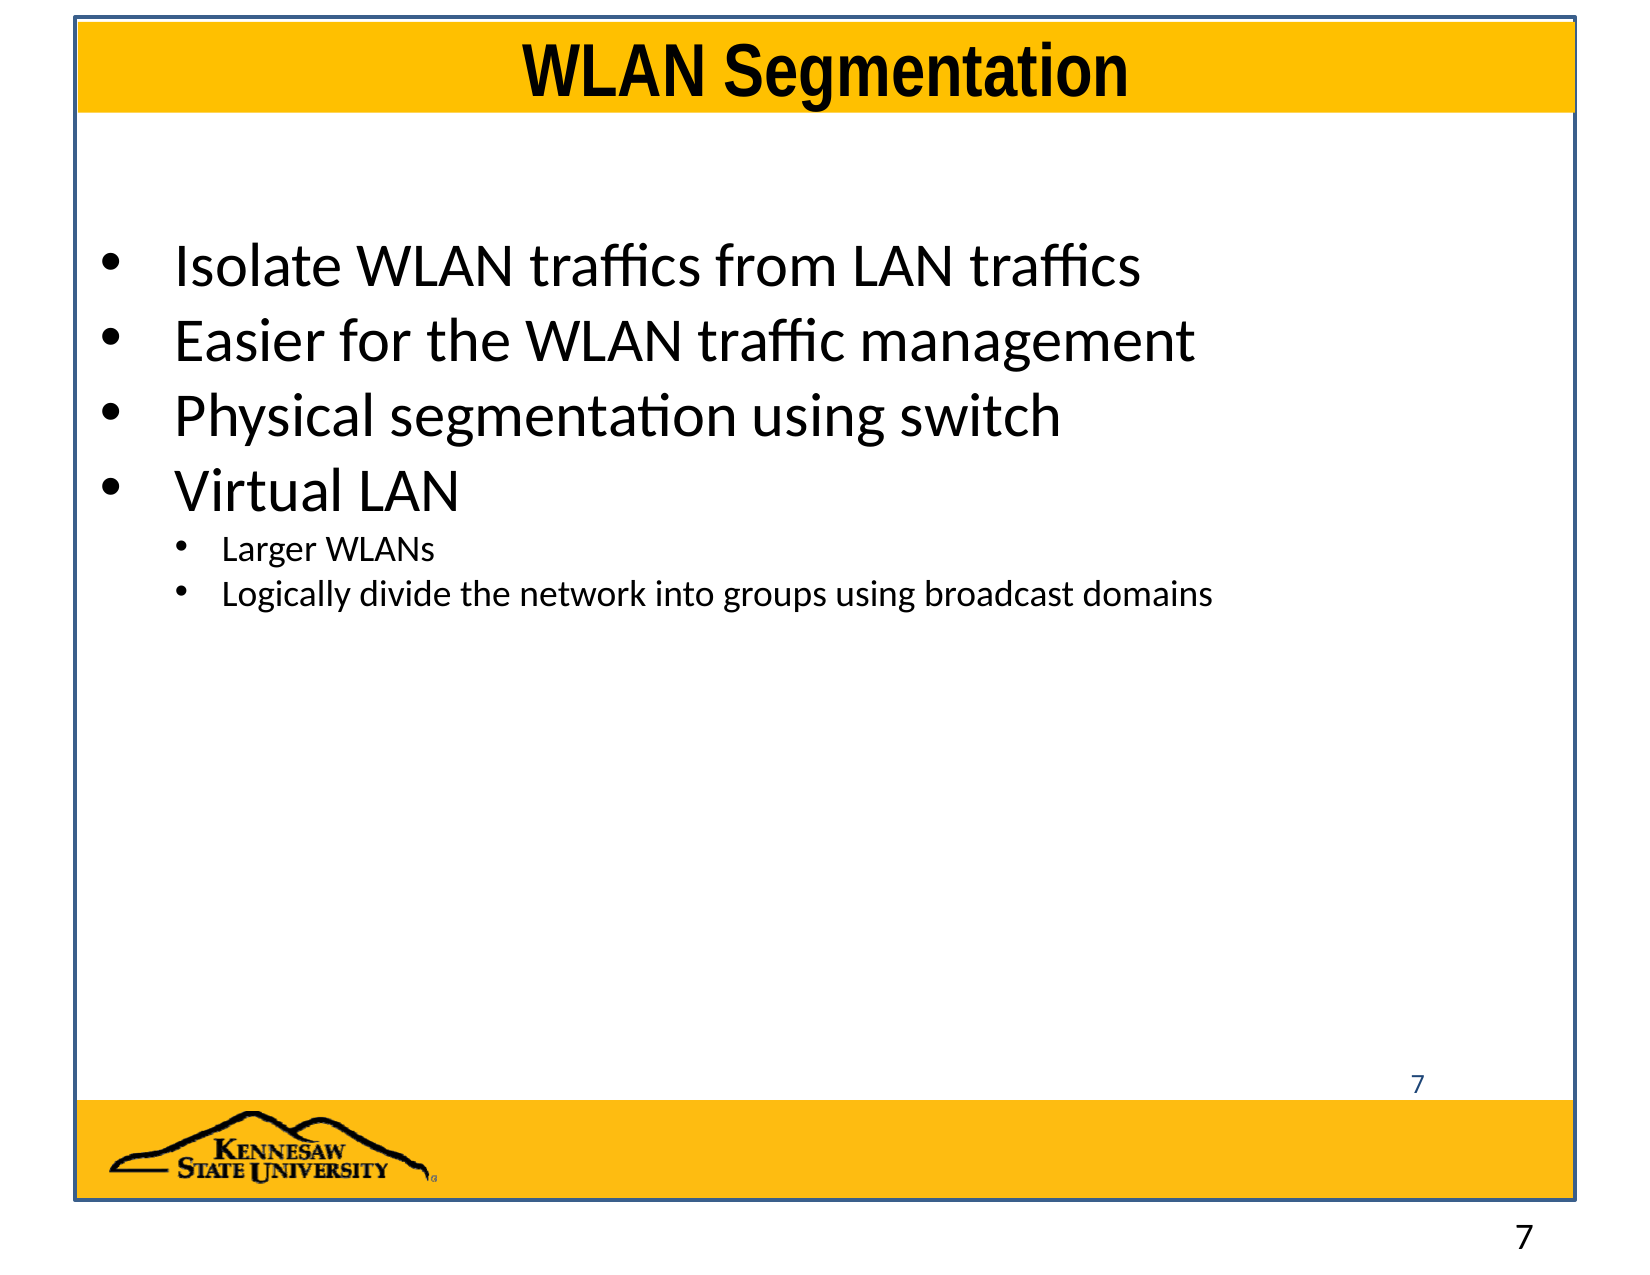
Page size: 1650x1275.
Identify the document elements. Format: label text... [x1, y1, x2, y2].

picture [108, 1111, 437, 1184]
title WLAN Segmentation [77, 21, 1575, 113]
slide_number 7 [1299, 1042, 1425, 1103]
list Isolate WLAN traffics from LAN traffics Easier for the WLAN traffic management Physical segmentation using switch Virtual LAN Larger WLANs Logically divide the network into groups using broadcast domains [99, 223, 1550, 618]
